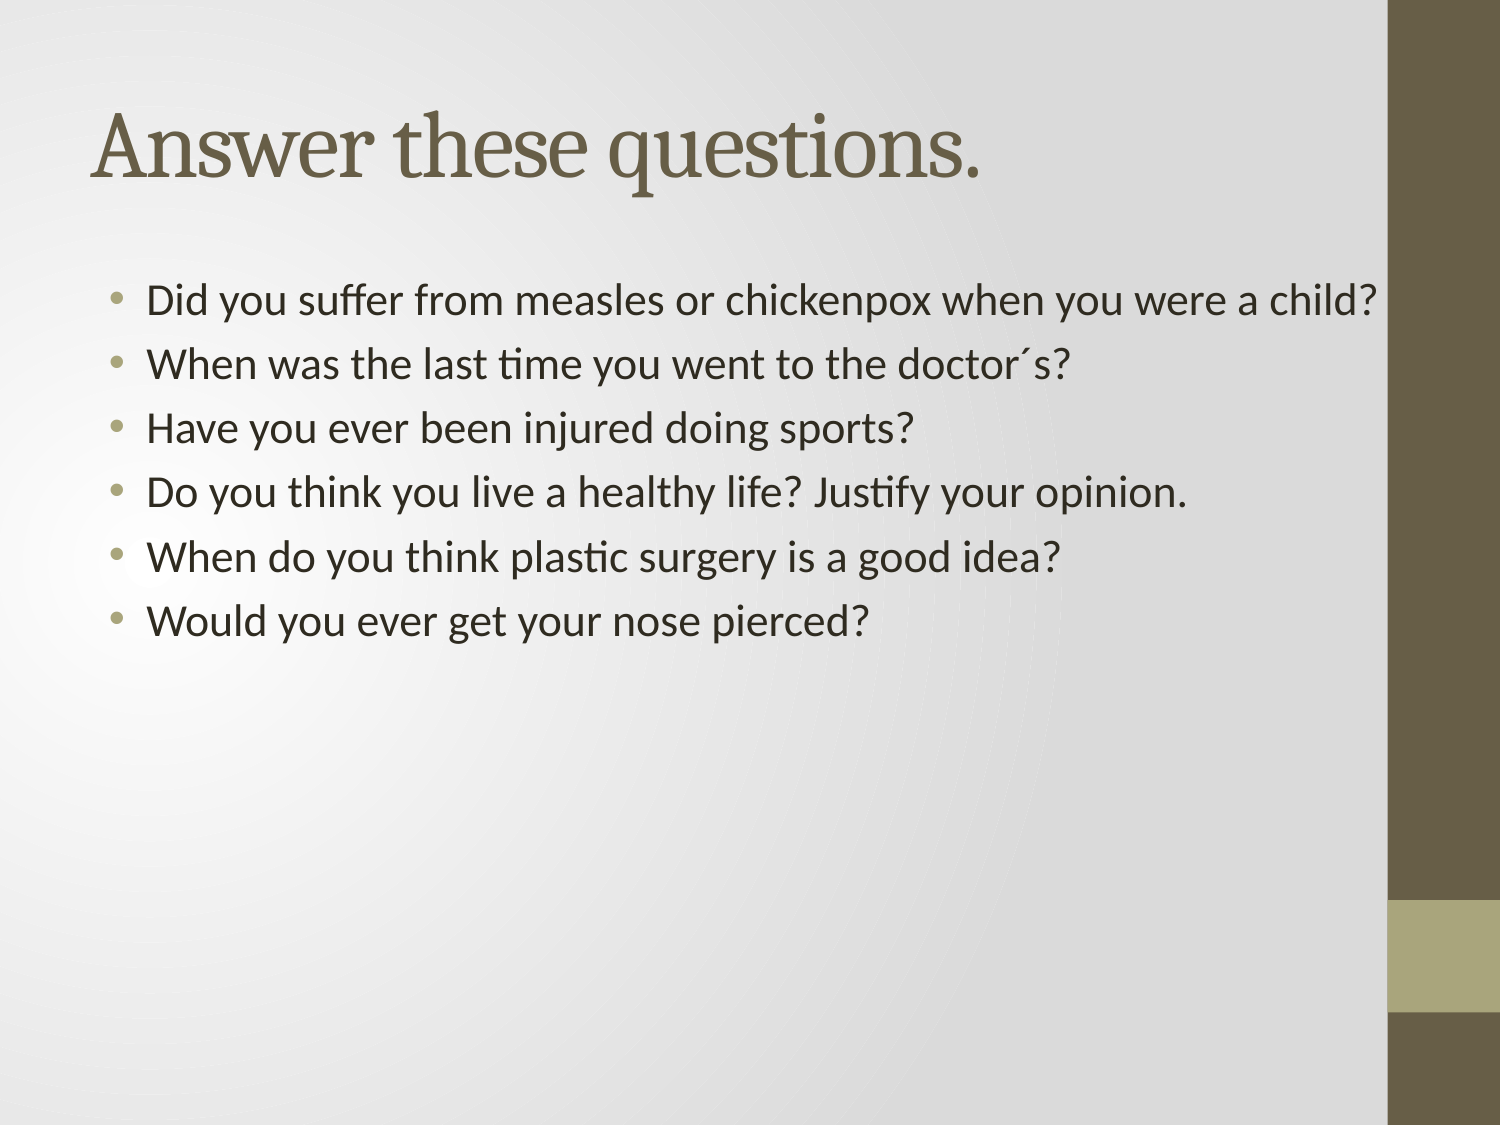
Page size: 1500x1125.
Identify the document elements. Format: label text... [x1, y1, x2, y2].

list Did you suffer from measles or chickenpox when you were a child? When was the last time you went to the doctor´s? Have you ever been injured doing sports? Do you think you live a healthy life? Justify your opinion. When do you think plastic surgery is a good idea? Would you ever get your nose pierced? [75, 262, 1425, 1059]
title Answer these questions. [75, 45, 1325, 233]
